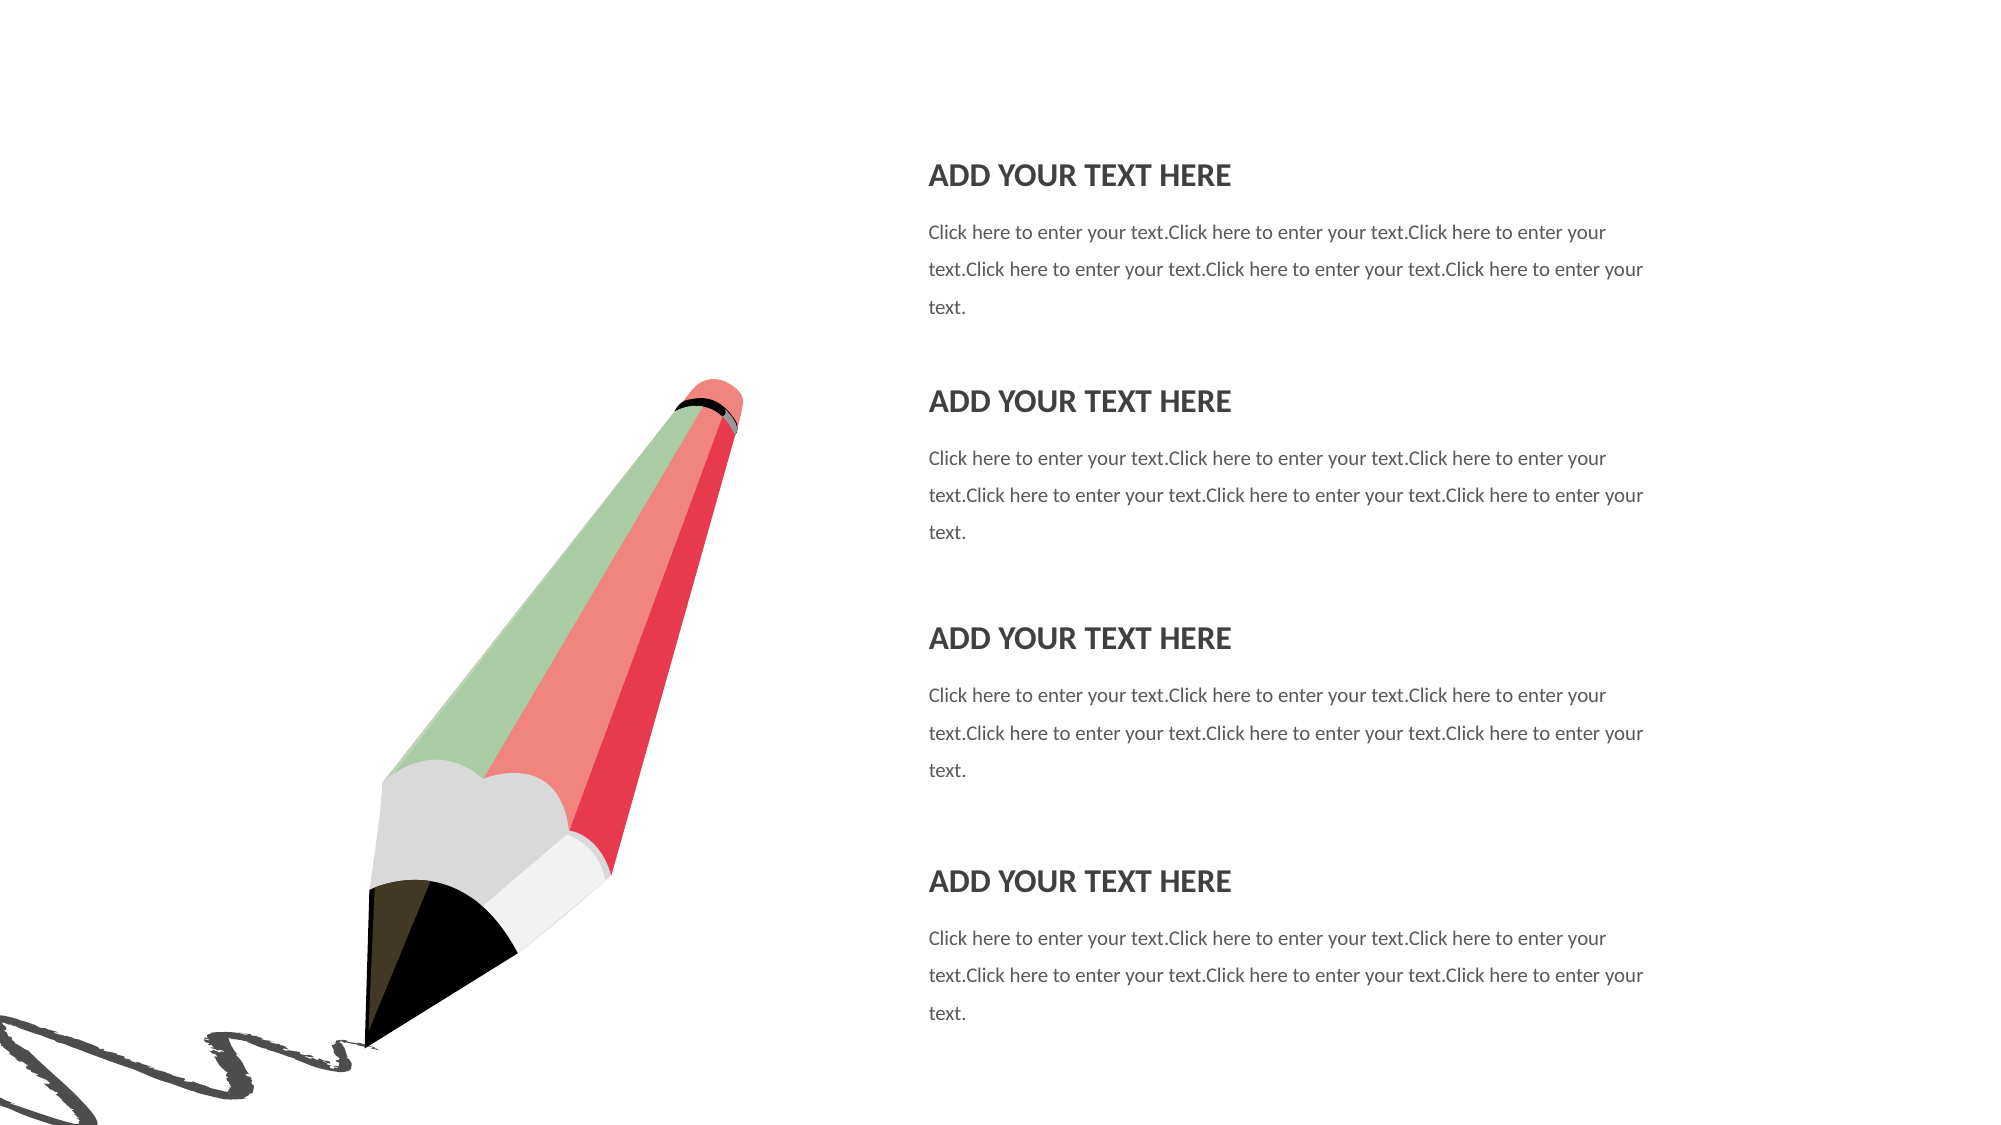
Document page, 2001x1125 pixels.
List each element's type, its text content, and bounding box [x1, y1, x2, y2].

text_box Click here to enter your text.Click here to enter your text.Click here to enter your text.Click here to enter your text.Click here to enter your text.Click here to enter your text. [914, 661, 1671, 789]
text_box ADD YOUR TEXT HERE [913, 145, 1387, 198]
text_box Click here to enter your text.Click here to enter your text.Click here to enter your text.Click here to enter your text.Click here to enter your text.Click here to enter your text. [914, 904, 1671, 1032]
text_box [0, 509, 833, 1065]
text_box Click here to enter your text.Click here to enter your text.Click here to enter your text.Click here to enter your text.Click here to enter your text.Click here to enter your text. [914, 424, 1671, 552]
text_box ADD YOUR TEXT HERE [913, 851, 1387, 907]
text_box ADD YOUR TEXT HERE [913, 609, 1387, 664]
text_box Click here to enter your text.Click here to enter your text.Click here to enter your text.Click here to enter your text.Click here to enter your text.Click here to enter your text. [913, 198, 1671, 326]
text_box ADD YOUR TEXT HERE [913, 371, 1387, 427]
